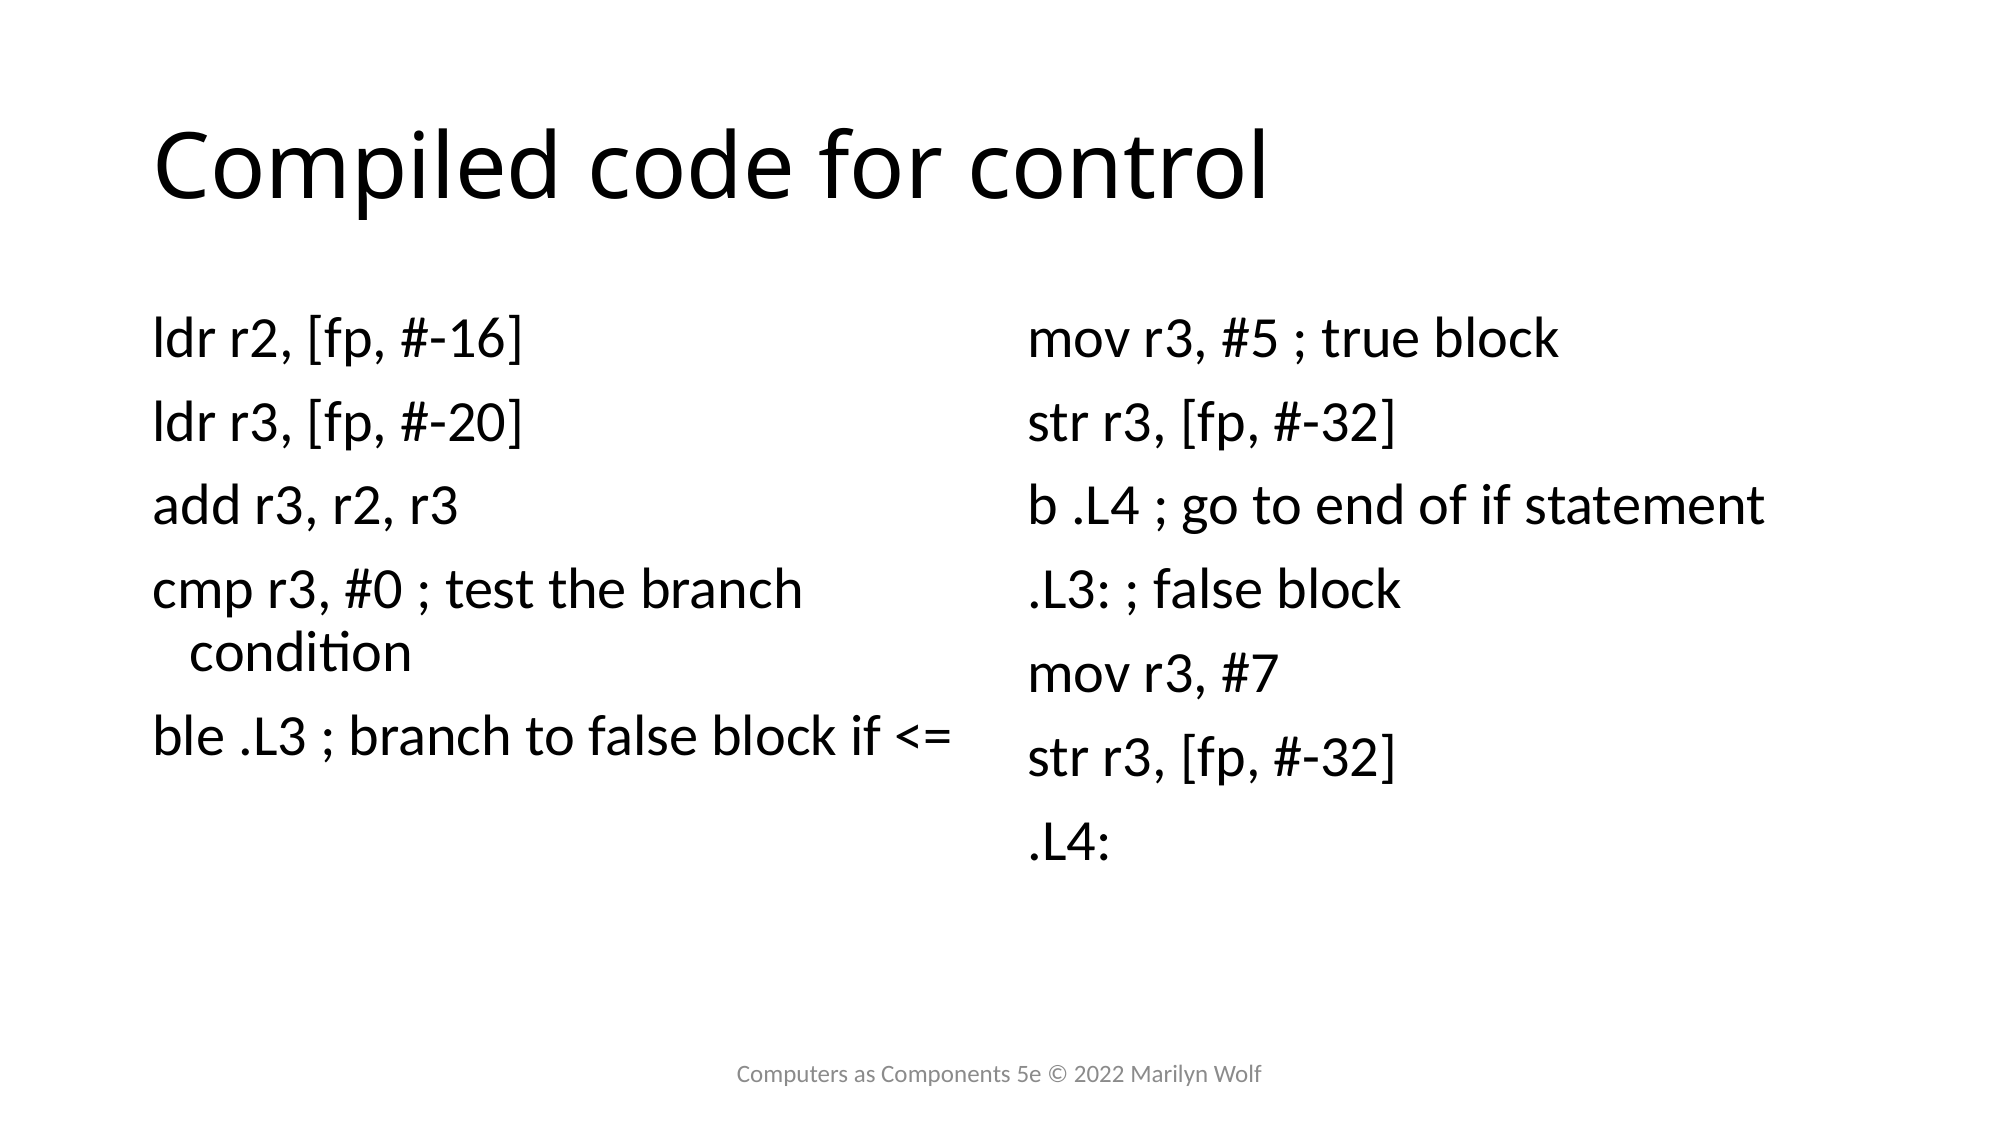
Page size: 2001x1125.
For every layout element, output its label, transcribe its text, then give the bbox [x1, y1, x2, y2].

list mov r3, #5 ; true block str r3, [fp, #-32] b .L4 ; go to end of if statement .L3: ; false block mov r3, #7 str r3, [fp, #-32] .L4: [1012, 299, 1863, 1014]
title Compiled code for control [137, 59, 1863, 278]
footer Computers as Components 5e © 2022 Marilyn Wolf [662, 1042, 1338, 1103]
list ldr r2, [fp, #-16] ldr r3, [fp, #-20] add r3, r2, r3 cmp r3, #0 ; test the branch condition ble .L3 ; branch to false block if <= [137, 299, 988, 1014]
